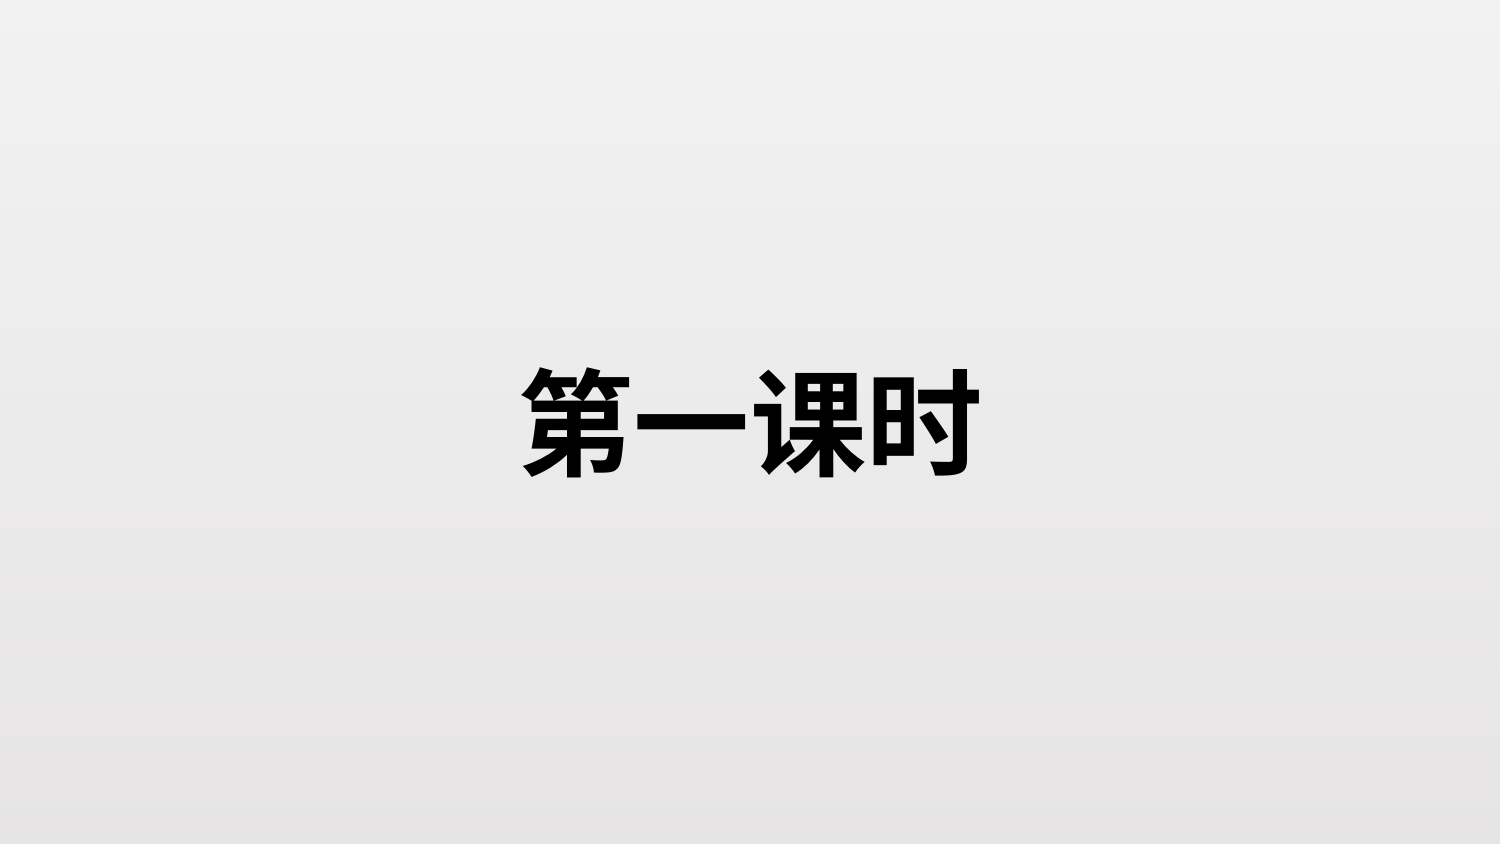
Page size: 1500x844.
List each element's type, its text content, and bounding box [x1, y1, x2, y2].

title 第一课时 [103, 340, 1397, 504]
